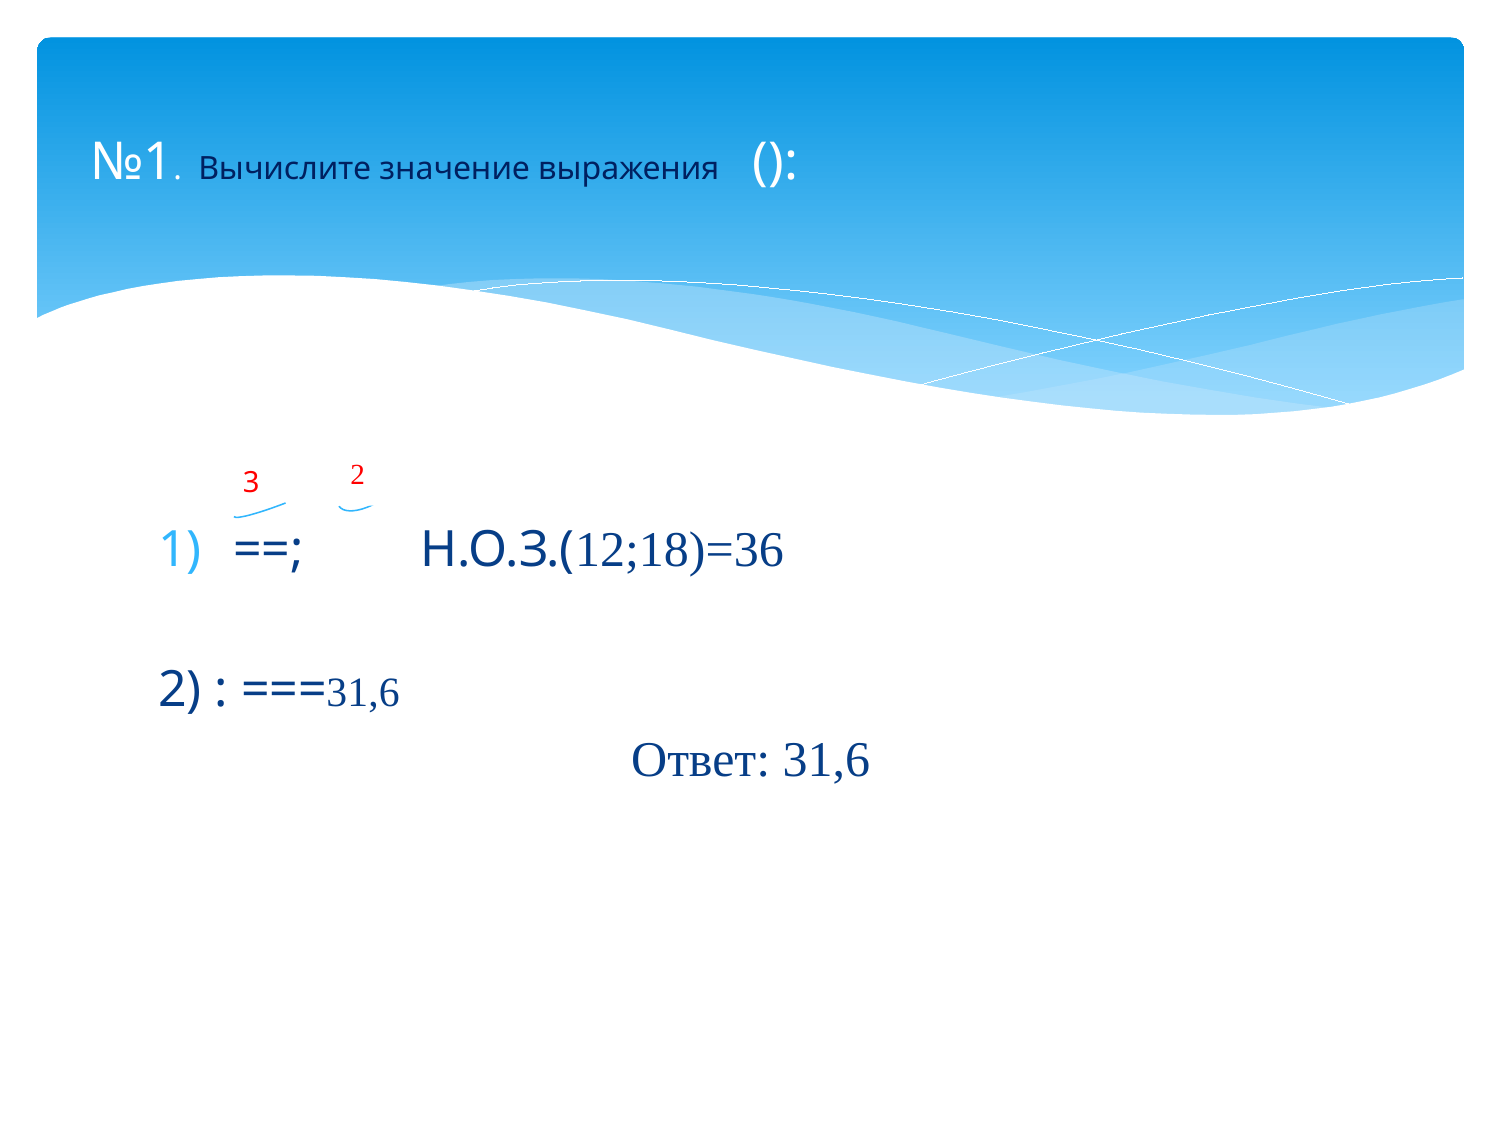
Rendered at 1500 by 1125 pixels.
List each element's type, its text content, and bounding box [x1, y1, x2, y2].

text_box [233, 497, 286, 519]
text_box 2 [326, 439, 389, 507]
text_box [338, 507, 370, 512]
text_box 3 [221, 455, 282, 507]
